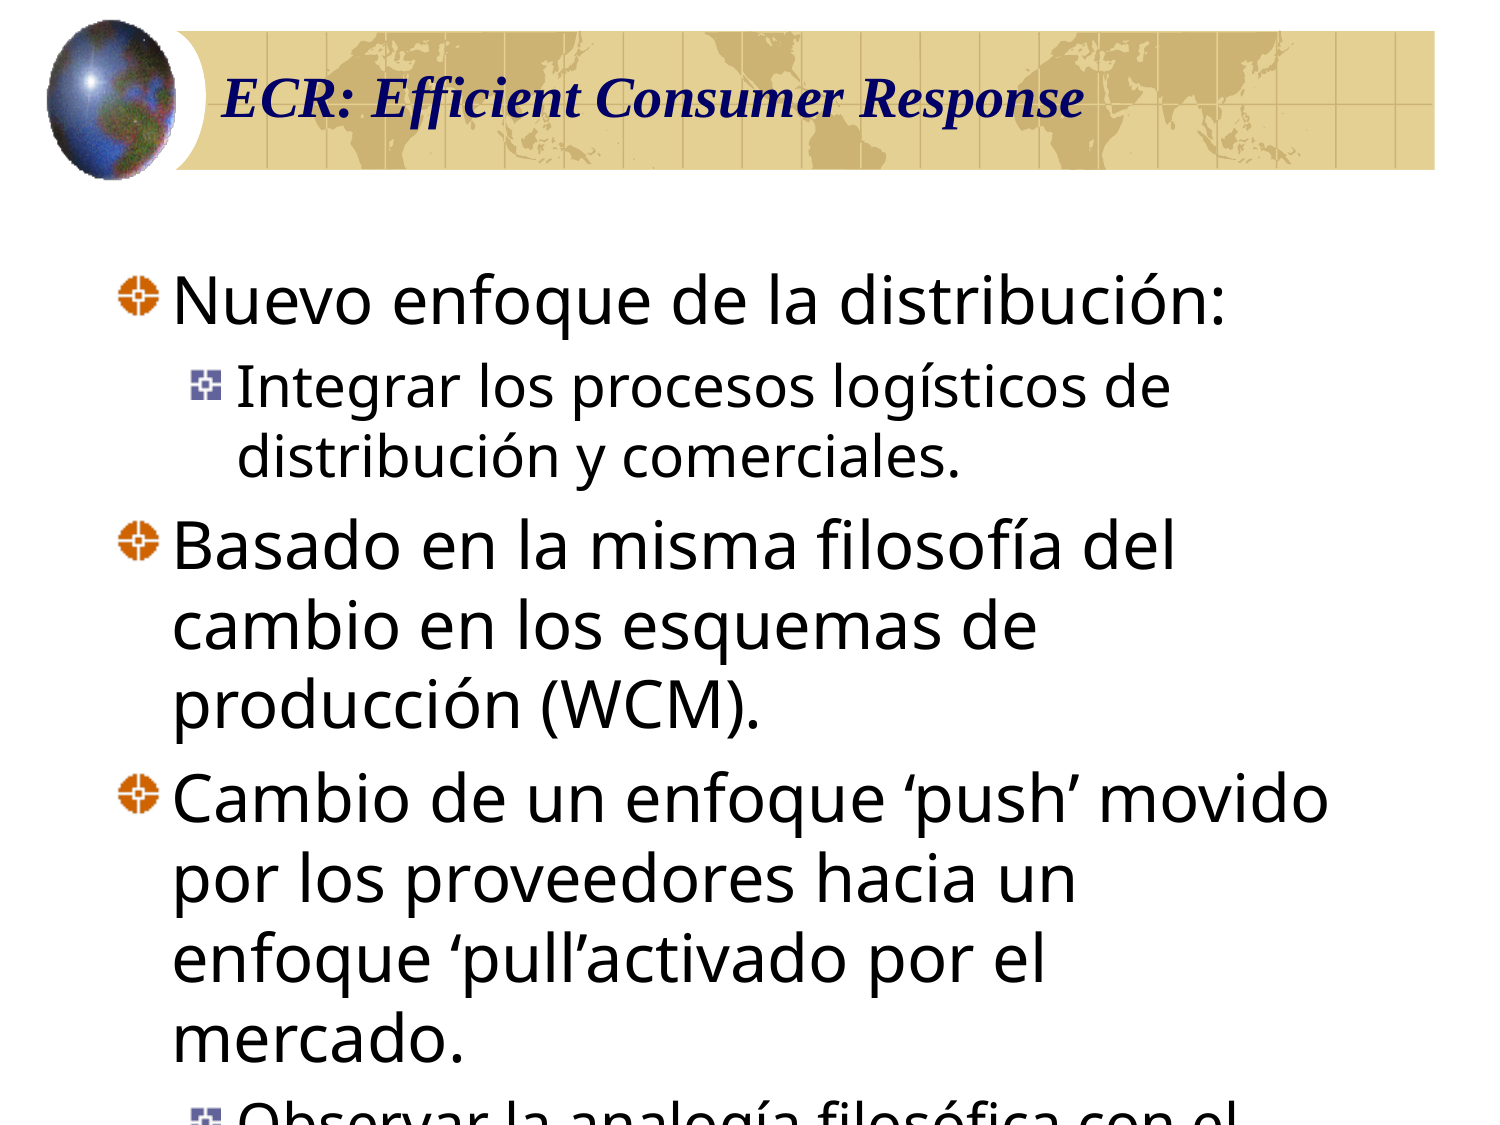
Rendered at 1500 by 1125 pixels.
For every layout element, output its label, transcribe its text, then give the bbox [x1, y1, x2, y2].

picture [189, 368, 221, 400]
picture [114, 772, 162, 819]
picture [189, 1106, 221, 1125]
picture [114, 519, 162, 566]
picture [42, 14, 190, 185]
list Nuevo enfoque de la distribución: Integrar los procesos logísticos de distribución y comerciales. Basado en la misma filosofía del cambio en los esquemas de producción (WCM). Cambio de un enfoque ‘push’ movido por los proveedores hacia un enfoque ‘pull’activado por el mercado. Observar la analogía filosófica con el enfoque JIT en producción. [99, 249, 1376, 926]
title ECR: Efficient Consumer Response [206, 0, 1500, 188]
picture [114, 274, 162, 321]
